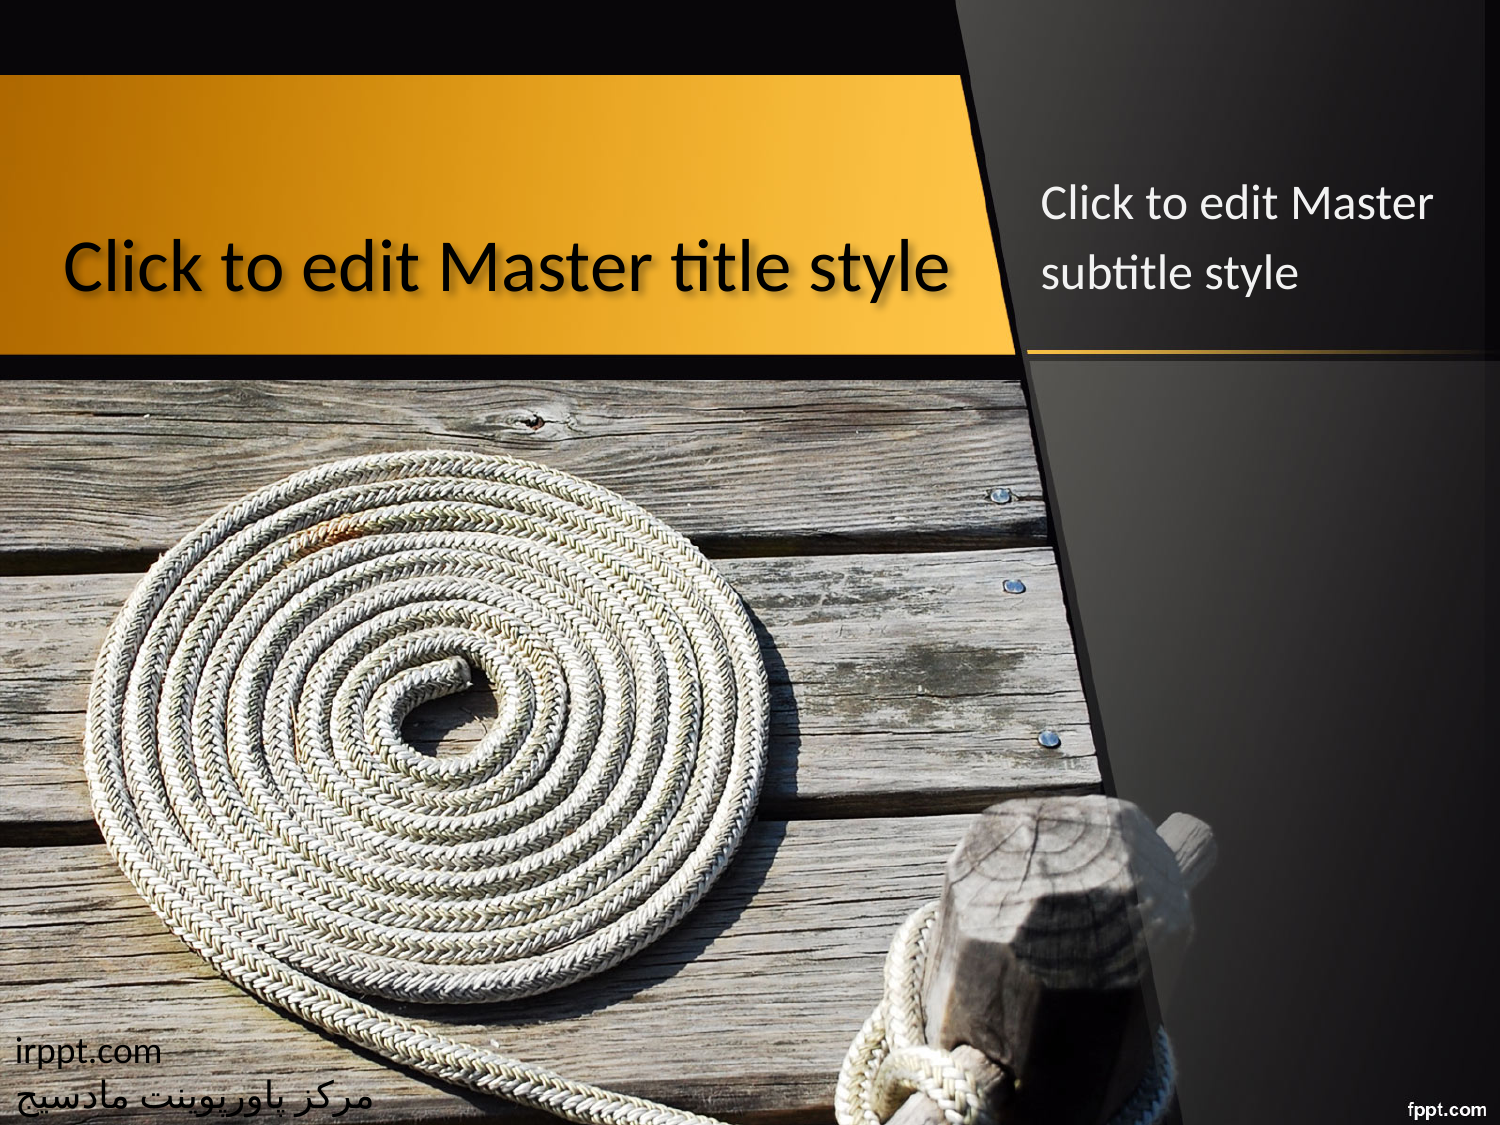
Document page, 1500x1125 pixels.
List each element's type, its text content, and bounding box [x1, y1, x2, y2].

subtitle Click to edit Master subtitle style [1025, 161, 1500, 337]
text_box irppt.com مرکز پاورپوینت مادسیج [0, 1018, 750, 1124]
picture [0, 0, 1500, 1125]
title Click to edit Master title style [48, 186, 1025, 337]
